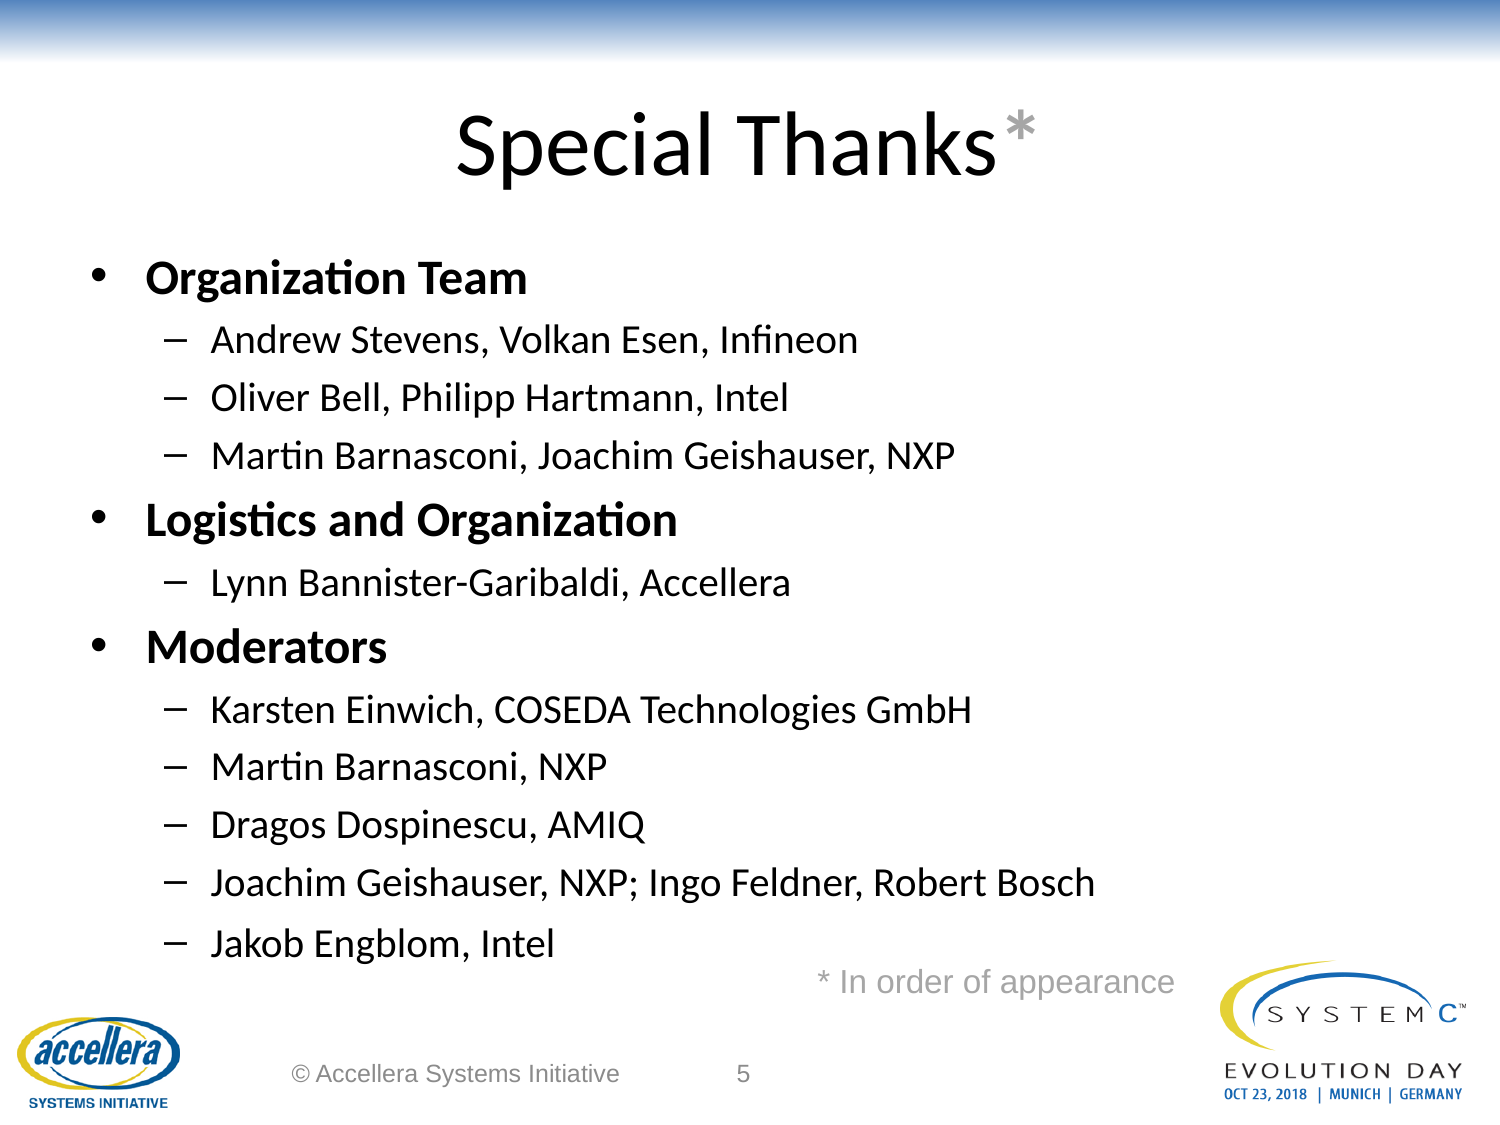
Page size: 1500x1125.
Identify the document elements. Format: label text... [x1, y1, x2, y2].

list Organization Team Andrew Stevens, Volkan Esen, Infineon Oliver Bell, Philipp Hartmann, Intel Martin Barnasconi, Joachim Geishauser, NXP Logistics and Organization Lynn Bannister-Garibaldi, Accellera Moderators Karsten Einwich, COSEDA Technologies GmbH Martin Barnasconi, NXP Dragos Dospinescu, AMIQ Joachim Geishauser, NXP; Ingo Feldner, Robert Bosch Jakob Engblom, Intel [75, 237, 1425, 975]
title Special Thanks* [75, 45, 1425, 233]
picture [17, 1017, 180, 1108]
text_box * In order of appearance [802, 953, 1192, 1008]
footer © Accellera Systems Initiative [275, 1042, 600, 1103]
slide_number 5 [600, 1042, 888, 1103]
picture [1211, 957, 1474, 1111]
